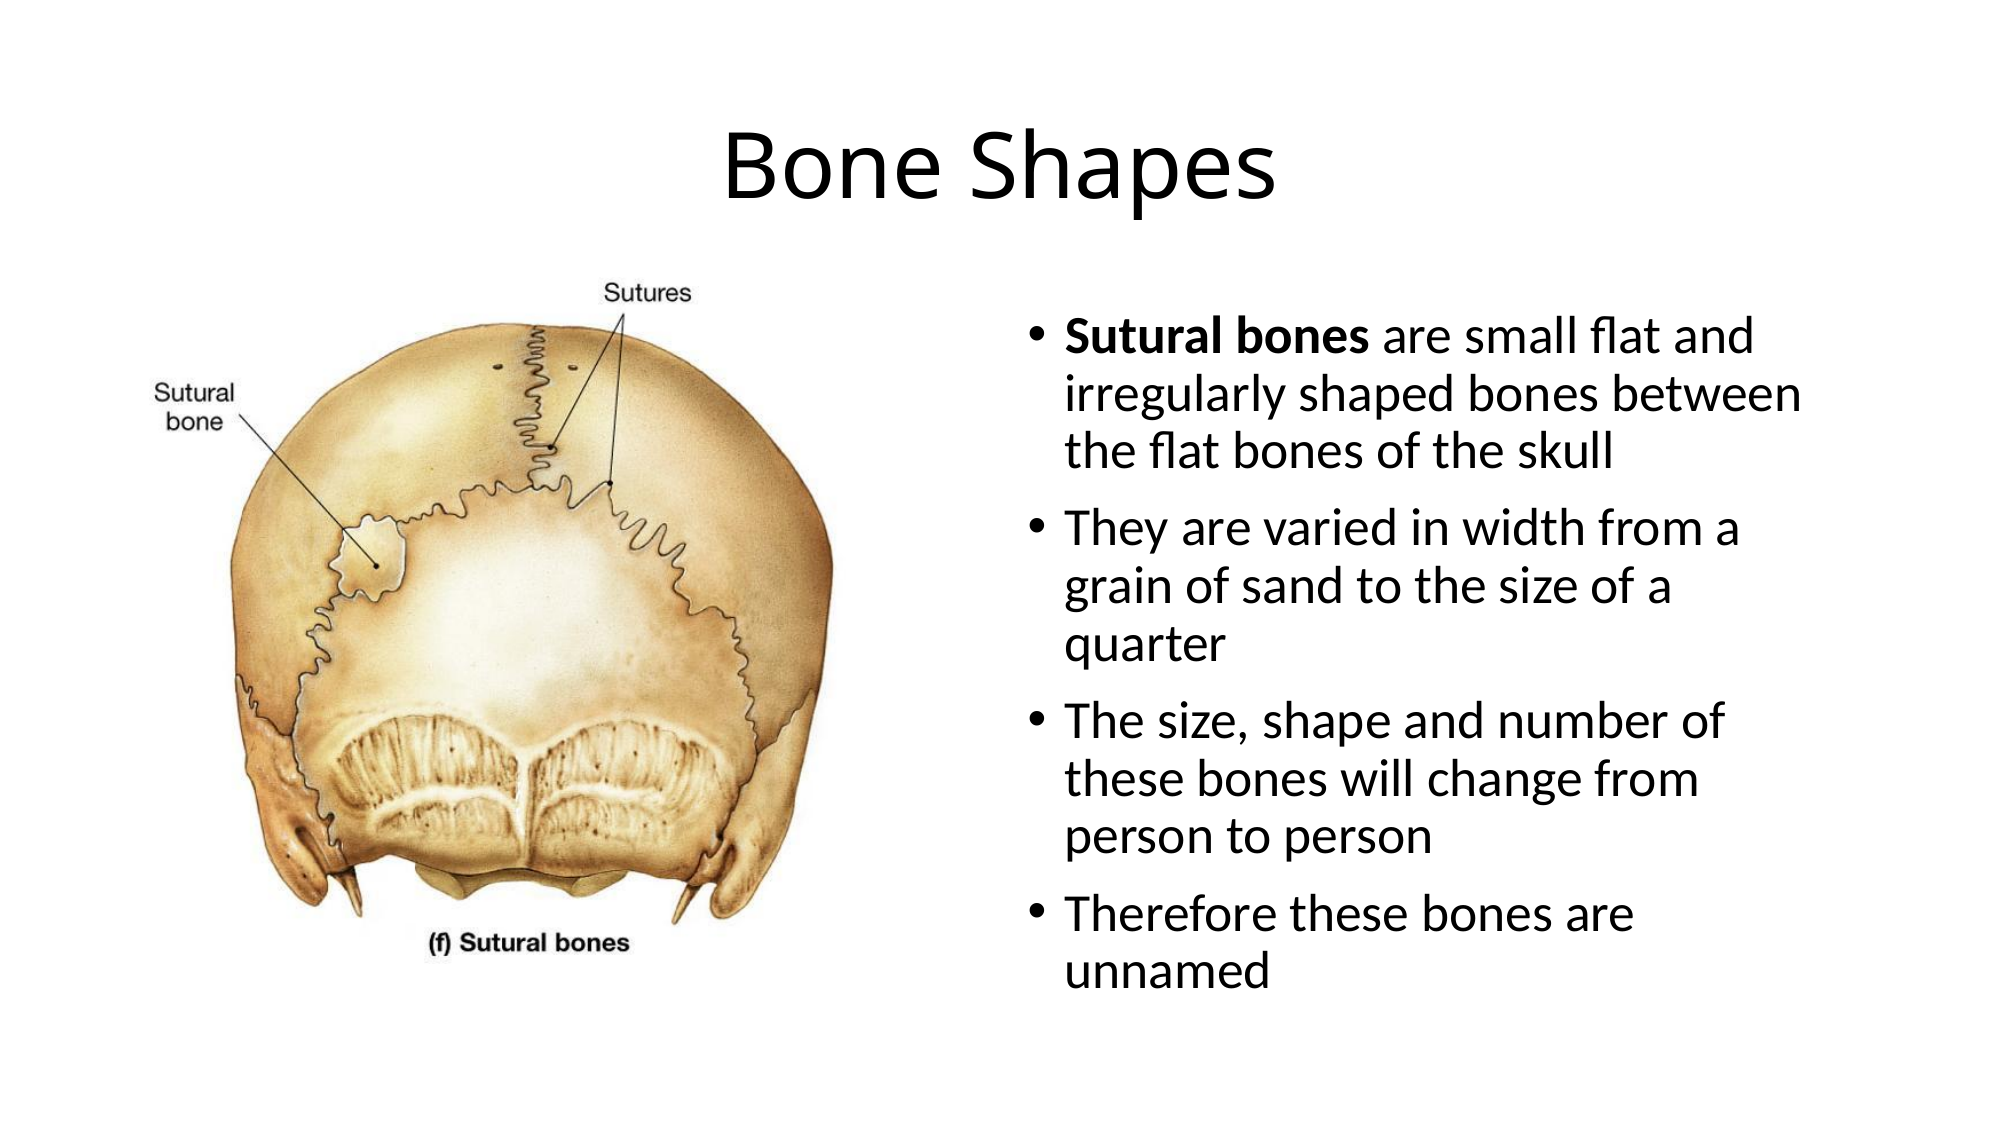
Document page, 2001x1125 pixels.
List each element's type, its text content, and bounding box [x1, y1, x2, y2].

list Sutural bones are small flat and irregularly shaped bones between the flat bones of the skull They are varied in width from a grain of sand to the size of a quarter The size, shape and number of these bones will change from person to person Therefore these bones are unnamed [1012, 299, 1863, 1014]
title Bone Shapes [137, 59, 1863, 278]
picture [67, 277, 983, 964]
